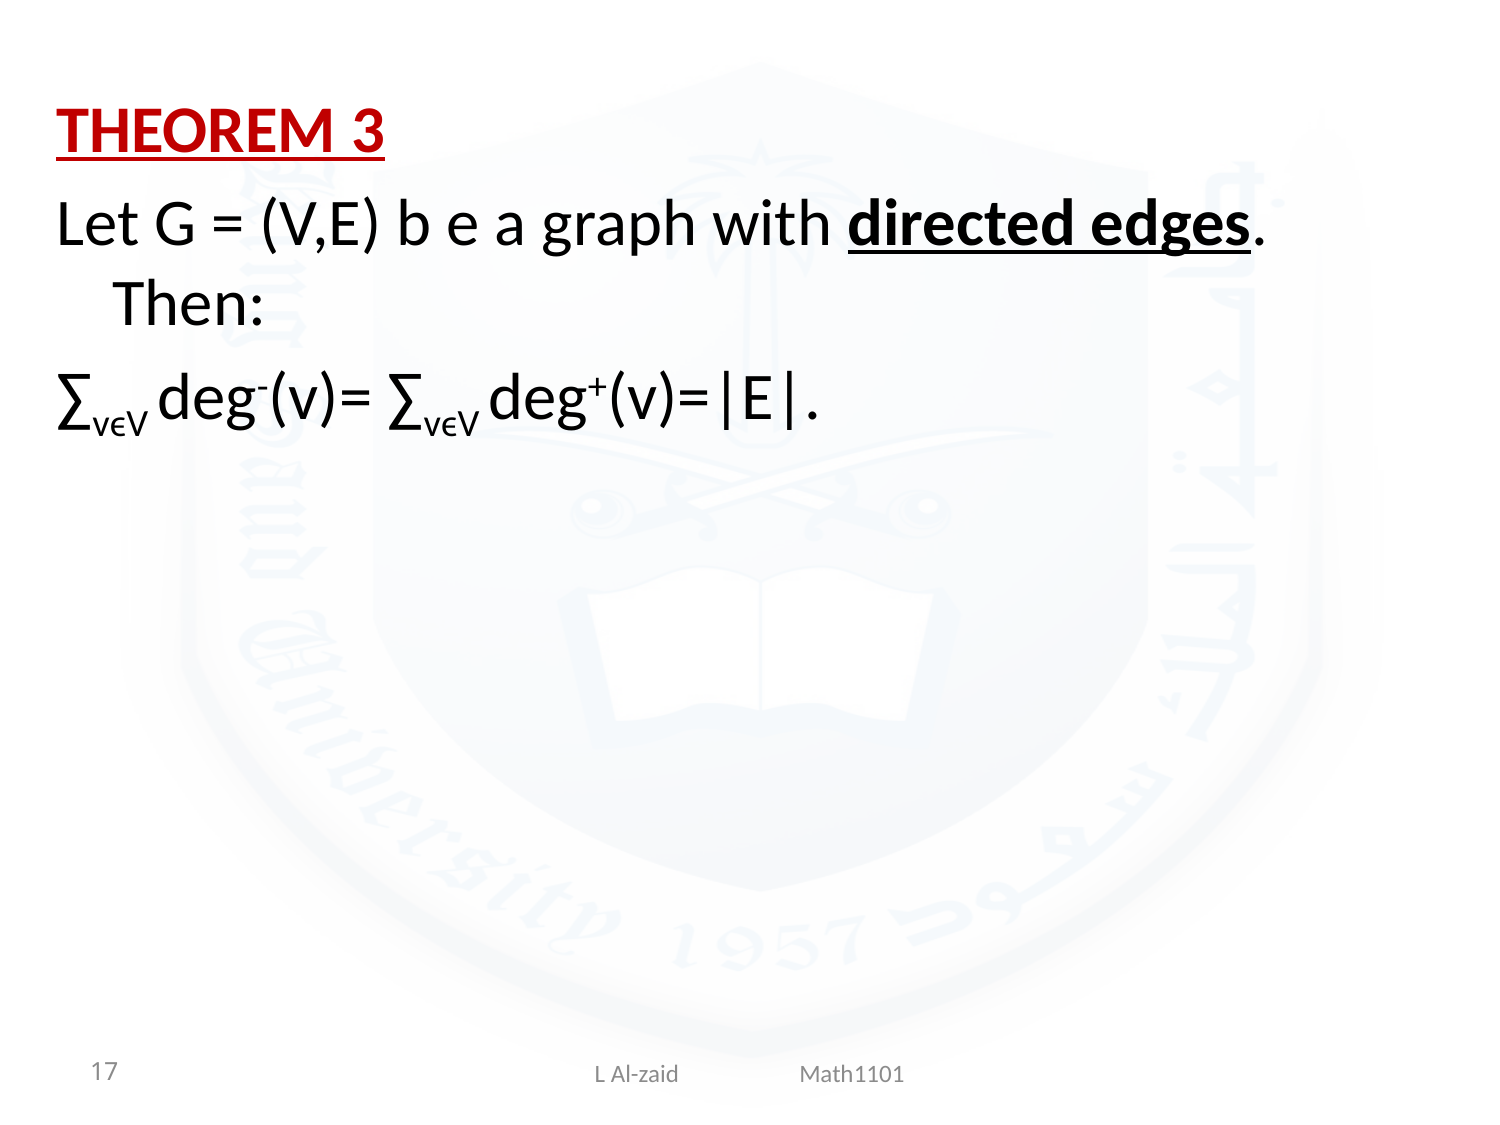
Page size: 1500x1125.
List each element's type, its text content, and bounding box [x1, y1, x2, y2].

footer L Al-zaid Math1101 [512, 1042, 988, 1103]
slide_number 17 [75, 1042, 425, 1103]
list THEOREM 3 Let G = (V,E) b e a graph with directed edges. Then: ∑vϵV deg-(v)= ∑vϵV deg+(v)=|E|. [41, 78, 1392, 821]
